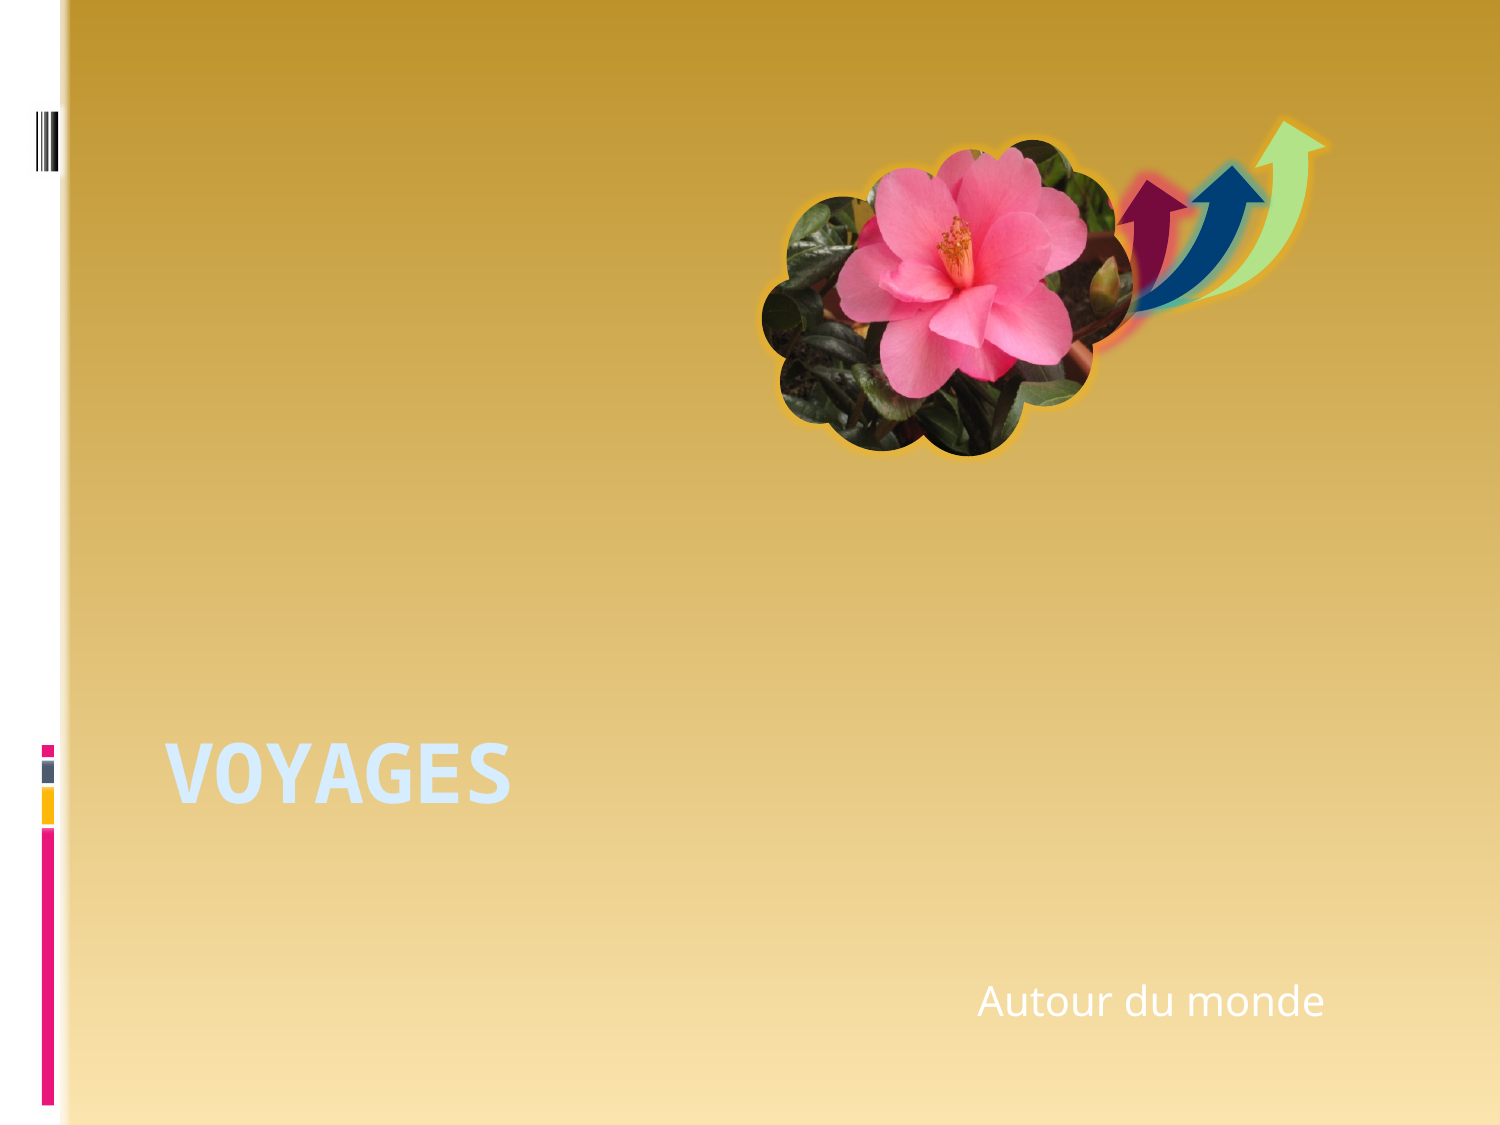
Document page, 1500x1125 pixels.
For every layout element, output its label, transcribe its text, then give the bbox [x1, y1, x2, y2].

subtitle Autour du monde [960, 925, 1454, 1033]
text_box [761, 139, 1133, 457]
text_box [1135, 163, 1267, 314]
text_box [1191, 119, 1328, 305]
text_box [1122, 178, 1183, 285]
title Voyages [150, 712, 1425, 1037]
